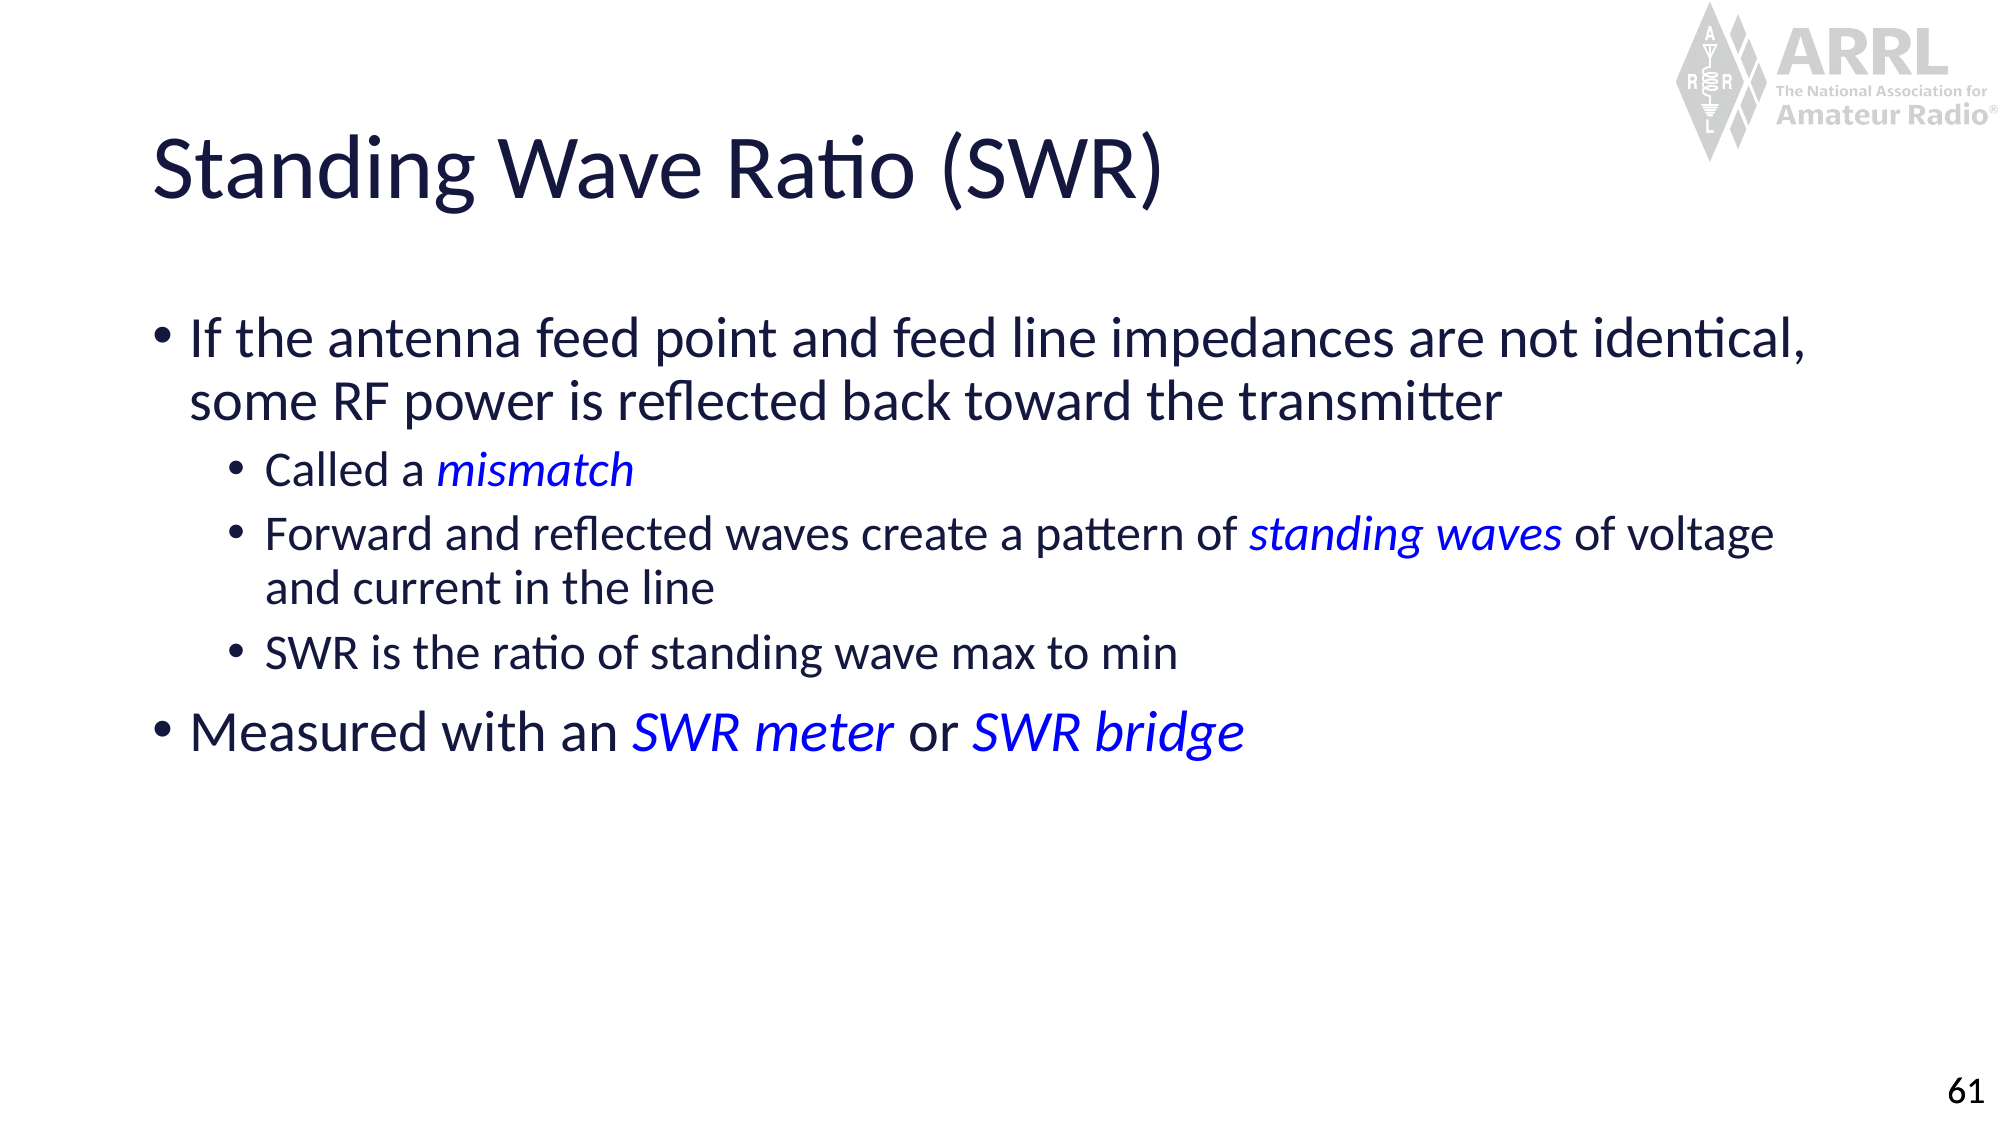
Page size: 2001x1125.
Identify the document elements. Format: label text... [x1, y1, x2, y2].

list If the antenna feed point and feed line impedances are not identical, some RF power is reflected back toward the transmitter Called a mismatch Forward and reflected waves create a pattern of standing waves of voltage and current in the line SWR is the ratio of standing wave max to min Measured with an SWR meter or SWR bridge [137, 299, 1863, 1014]
picture [1674, 0, 2000, 164]
title Standing Wave Ratio (SWR) [137, 59, 1863, 278]
